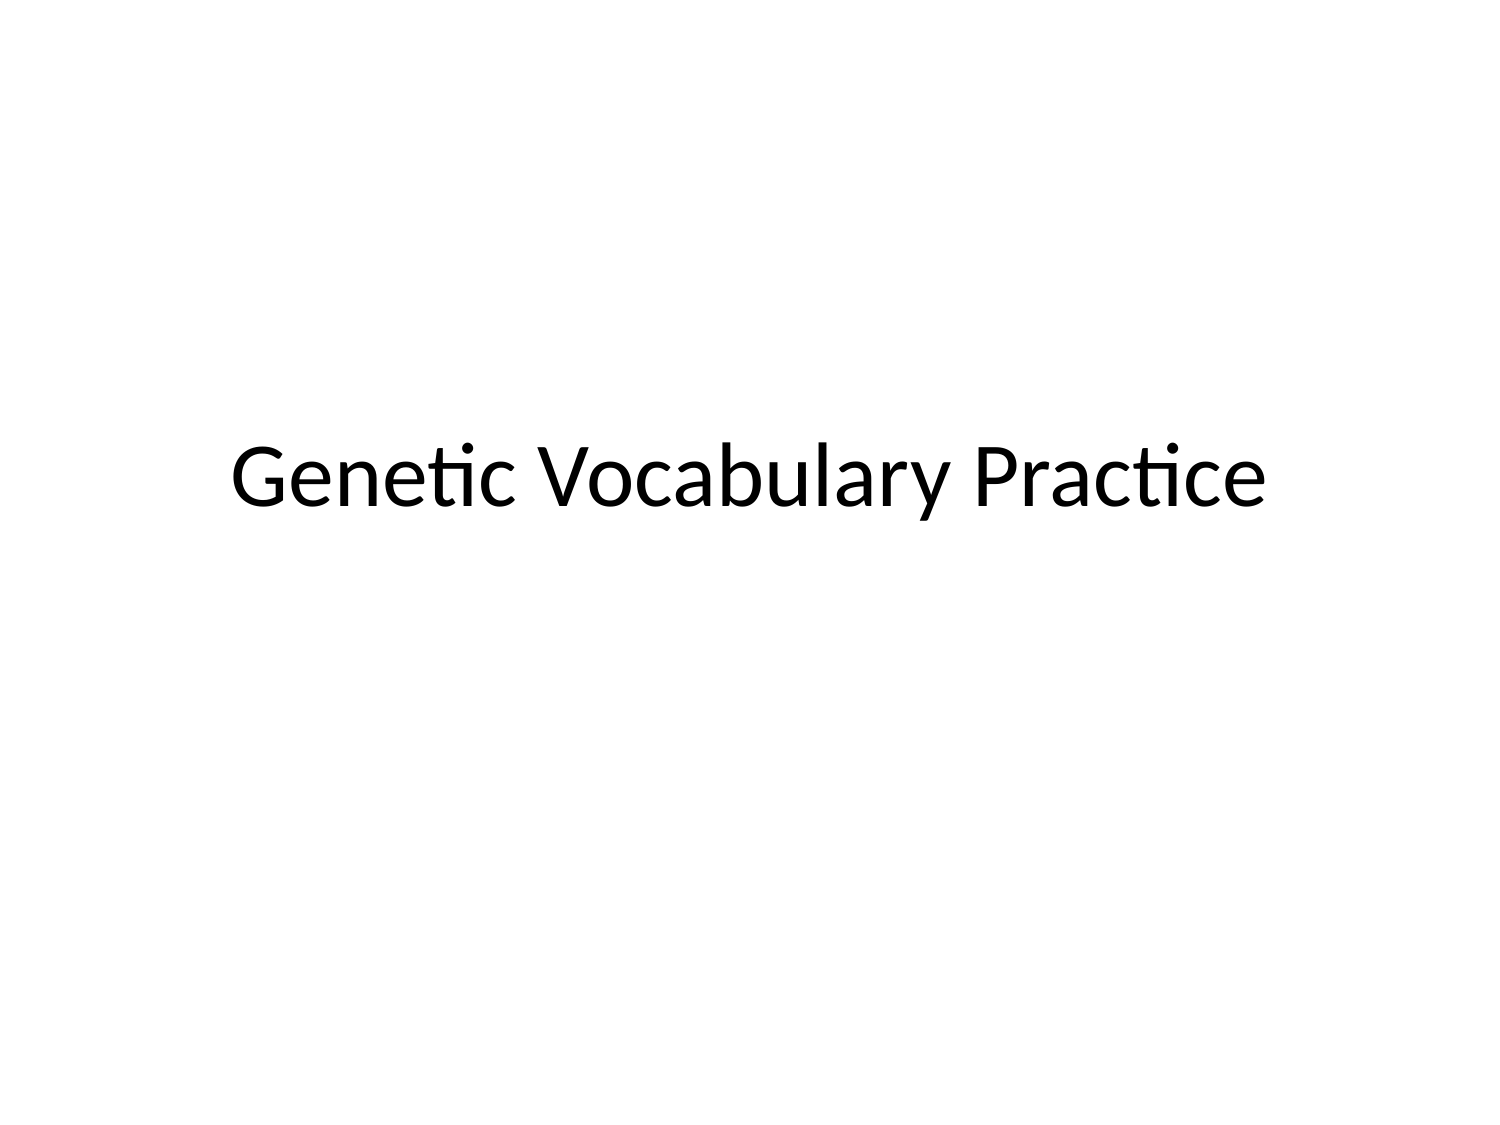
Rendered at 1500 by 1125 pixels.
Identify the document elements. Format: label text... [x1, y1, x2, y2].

title Genetic Vocabulary Practice [112, 349, 1388, 591]
